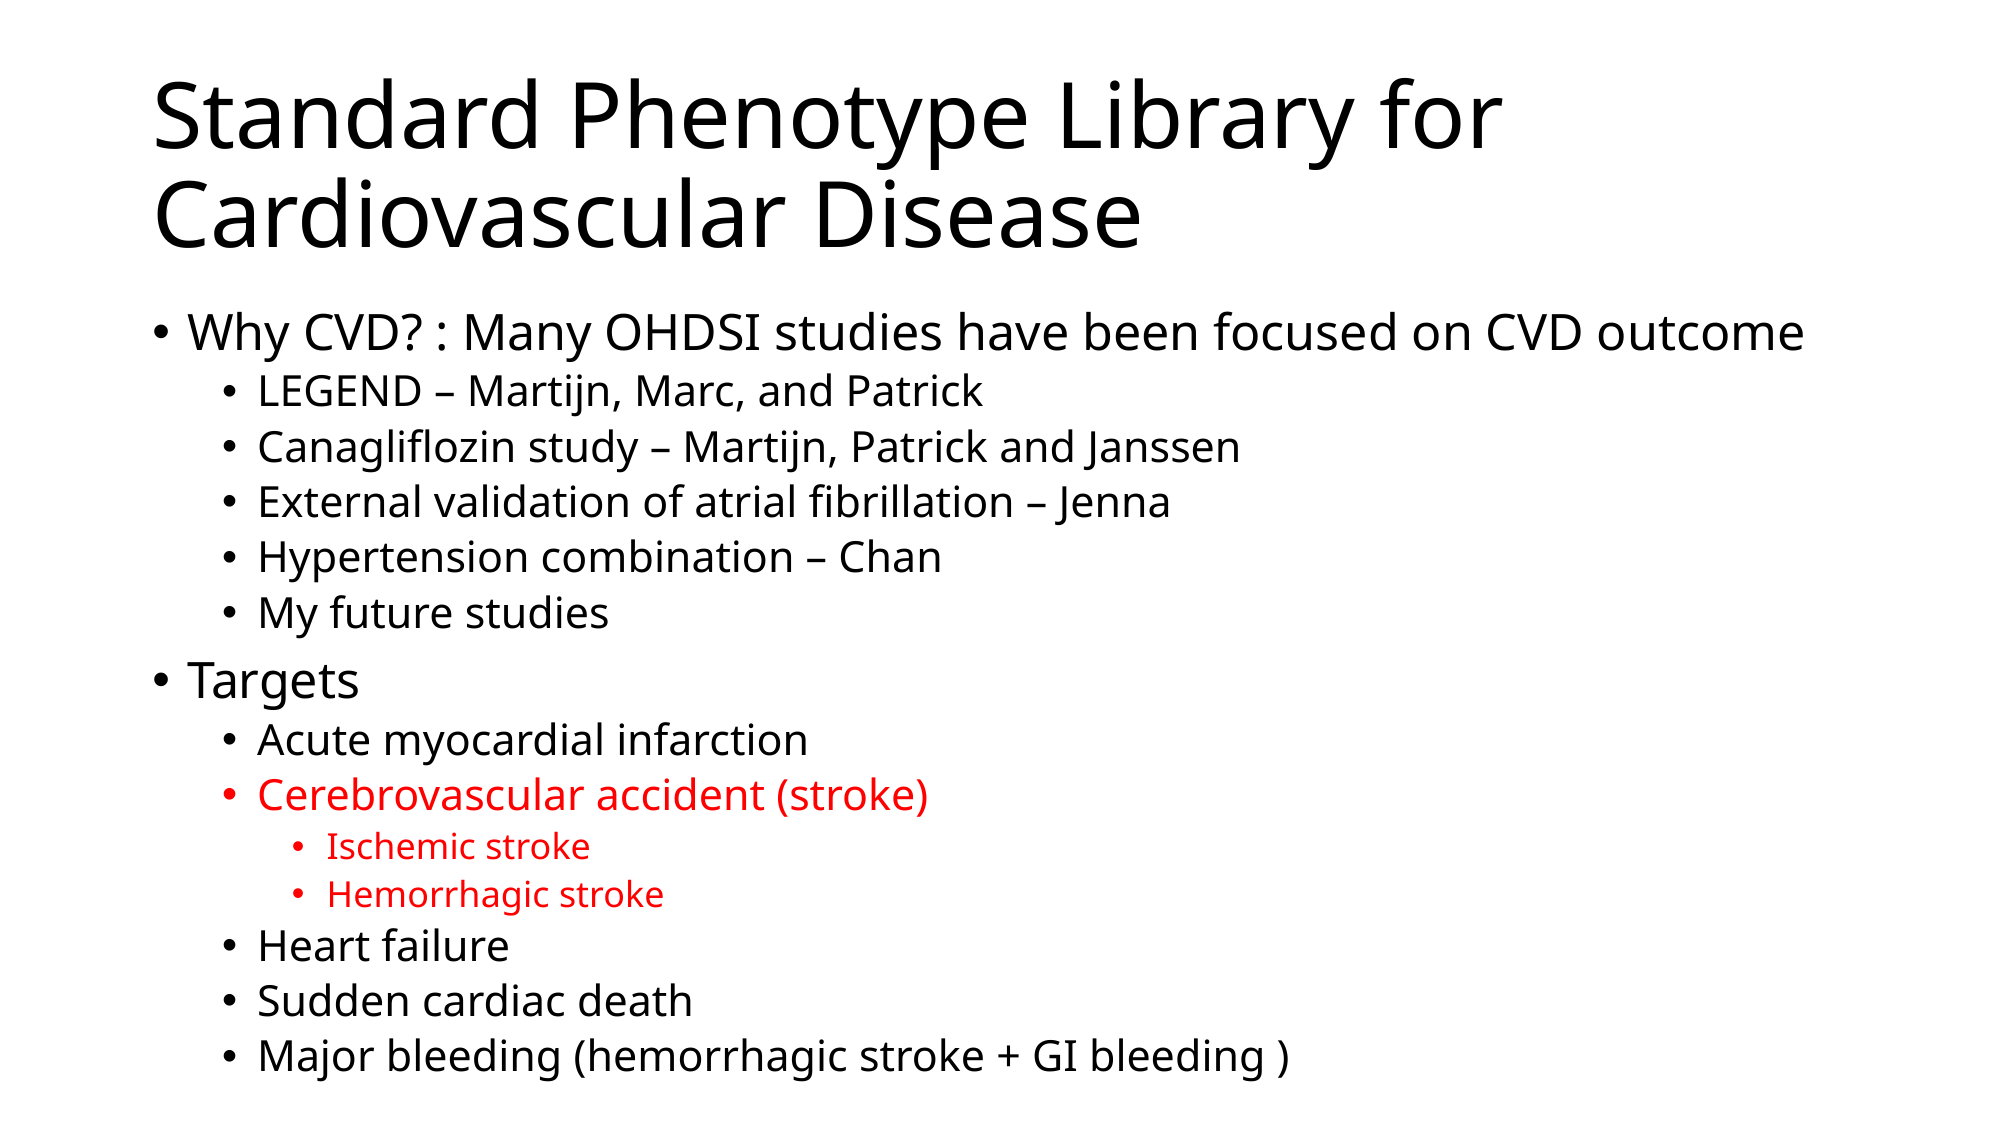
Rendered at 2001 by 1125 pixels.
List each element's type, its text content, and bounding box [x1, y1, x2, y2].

title Standard Phenotype Library for Cardiovascular Disease [137, 59, 1863, 278]
list Why CVD? : Many OHDSI studies have been focused on CVD outcome LEGEND – Martijn, Marc, and Patrick Canagliflozin study – Martijn, Patrick and Janssen External validation of atrial fibrillation – Jenna Hypertension combination – Chan My future studies Targets Acute myocardial infarction Cerebrovascular accident (stroke) Ischemic stroke Hemorrhagic stroke Heart failure Sudden cardiac death Major bleeding (hemorrhagic stroke + GI bleeding ) [137, 299, 1863, 1107]
